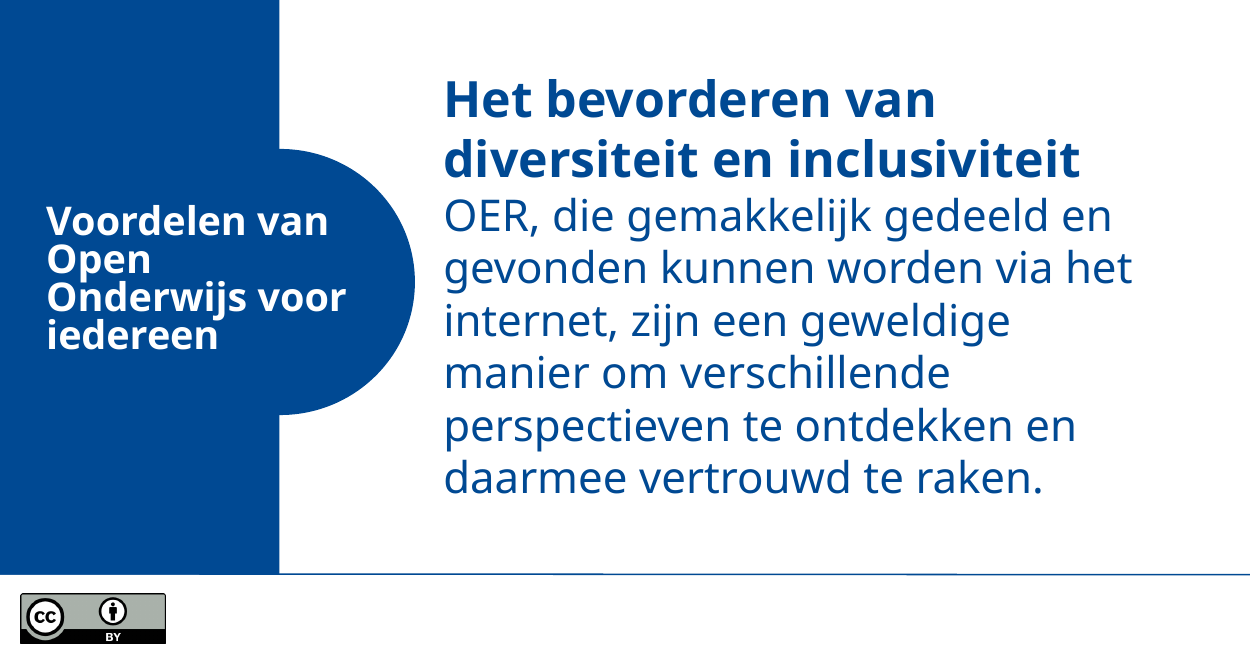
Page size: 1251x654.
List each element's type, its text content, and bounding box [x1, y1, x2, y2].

text_box [181, 372, 380, 416]
text_box Het bevorderen van diversiteit en inclusiviteit OER, die gemakkelijk gedeeld en gevonden kunnen worden via het internet, zijn een geweldige manier om verschillende perspectieven te ontdekken en daarmee vertrouwd te raken. [428, 52, 1178, 518]
text_box [0, 582, 1250, 654]
picture [20, 592, 166, 645]
text_box [183, 148, 378, 190]
text_box [0, 0, 280, 573]
text_box [411, 250, 415, 314]
text_box Voordelen van Open Onderwijs voor iedereen [31, 190, 411, 372]
